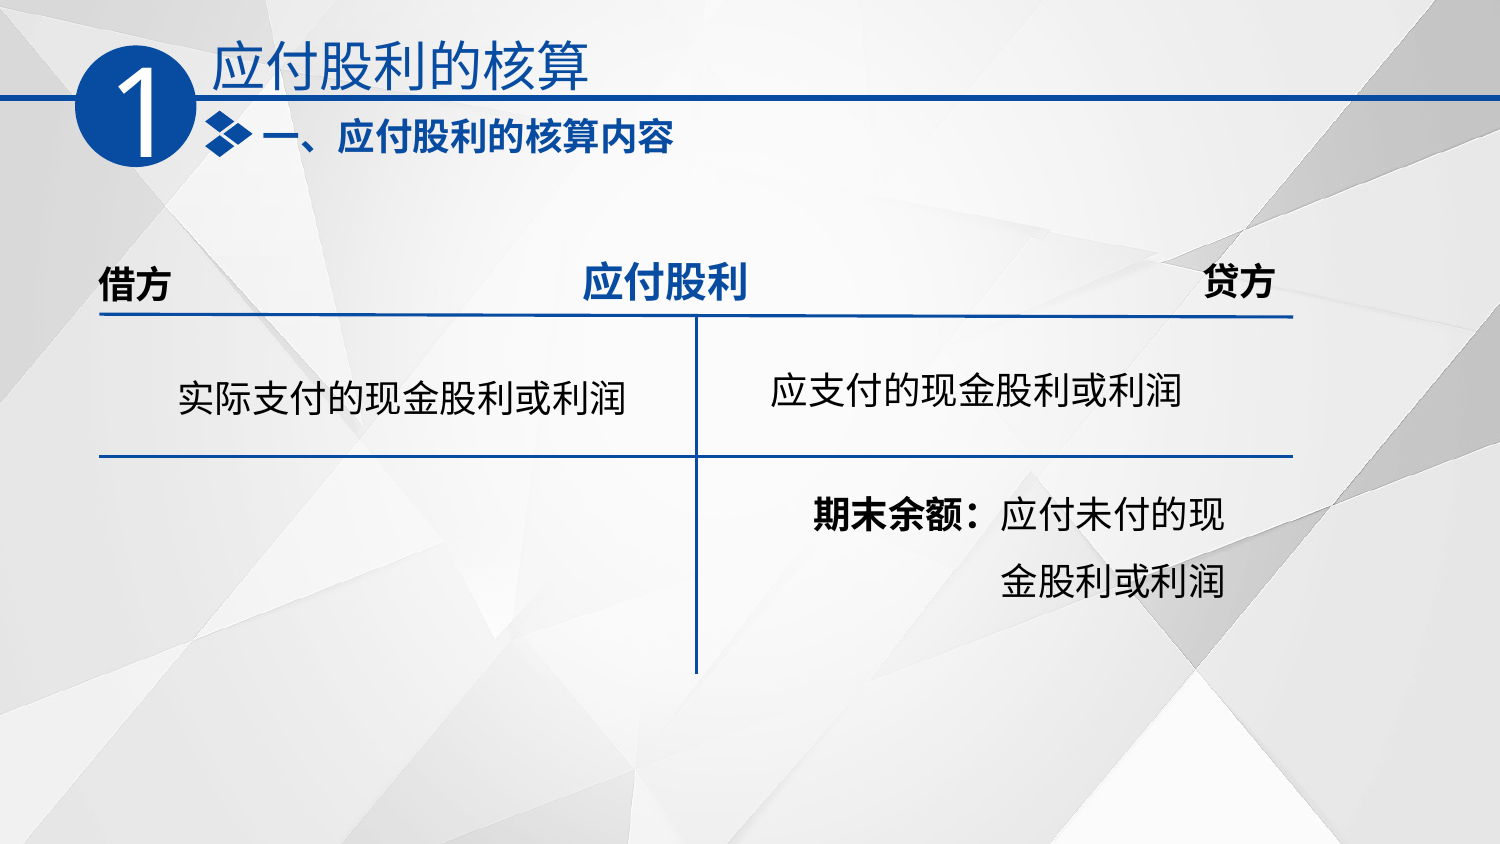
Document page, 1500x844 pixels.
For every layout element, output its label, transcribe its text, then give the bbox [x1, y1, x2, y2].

text_box 1 [84, 107, 203, 171]
text_box [205, 135, 235, 158]
text_box [223, 122, 250, 145]
text_box [75, 74, 84, 97]
text_box 应支付的现金股利或利润 [733, 336, 1221, 419]
text_box 1 [84, 45, 203, 97]
text_box [205, 110, 235, 133]
text_box 借方 [83, 253, 189, 314]
text_box 一、应付股利的核算内容 [250, 107, 688, 164]
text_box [99, 313, 1294, 318]
text_box [75, 107, 84, 138]
text_box 应付股利 [567, 248, 826, 312]
text_box 实际支付的现金股利或利润 [143, 344, 662, 427]
picture [0, 0, 1500, 95]
picture [0, 101, 1500, 844]
text_box 应付股利的核算 [198, 37, 817, 92]
text_box 期末余额：应付未付的现金股利或利润 [770, 465, 1241, 611]
text_box 贷方 [1187, 251, 1293, 311]
